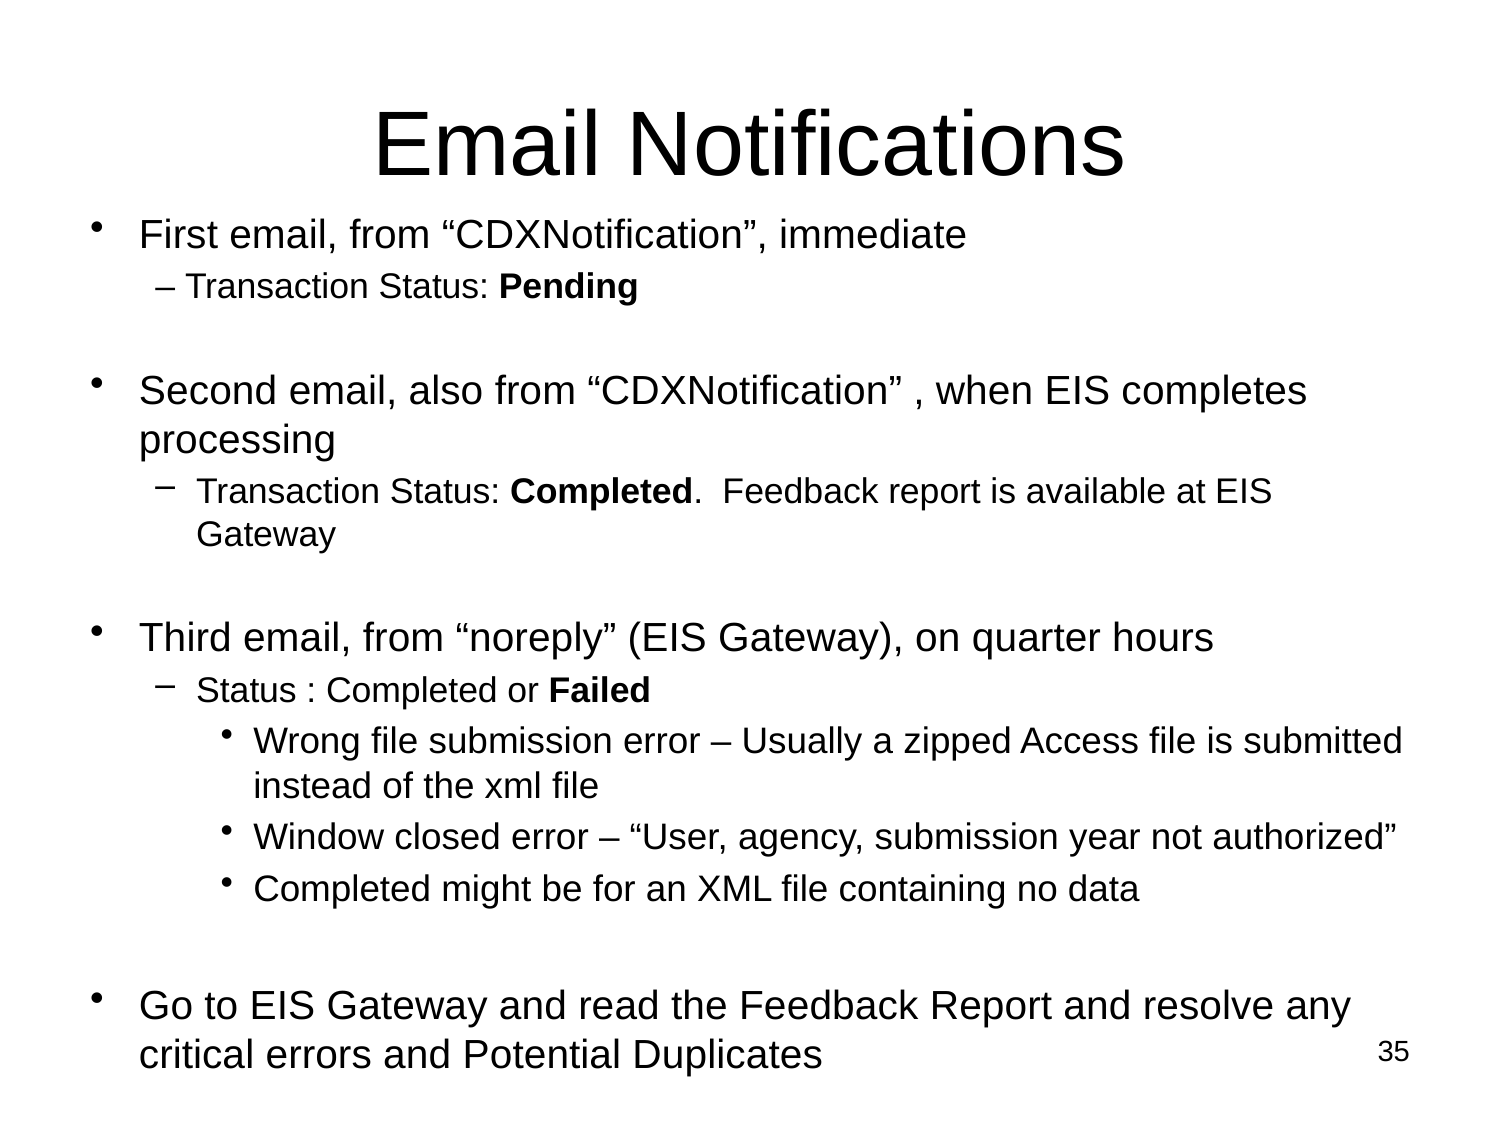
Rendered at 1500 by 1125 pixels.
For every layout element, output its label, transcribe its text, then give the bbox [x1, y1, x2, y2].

slide_number 35 [1074, 1024, 1426, 1103]
list First email, from “CDXNotification”, immediate – Transaction Status: Pending Second email, also from “CDXNotification” , when EIS completes processing Transaction Status: Completed. Feedback report is available at EIS Gateway Third email, from “noreply” (EIS Gateway), on quarter hours Status : Completed or Failed Wrong file submission error – Usually a zipped Access file is submitted instead of the xml file Window closed error – “User, agency, submission year not authorized” Completed might be for an XML file containing no data Go to EIS Gateway and read the Feedback Report and resolve any critical errors and Potential Duplicates [74, 199, 1438, 1088]
title Email Notifications [74, 44, 1426, 199]
